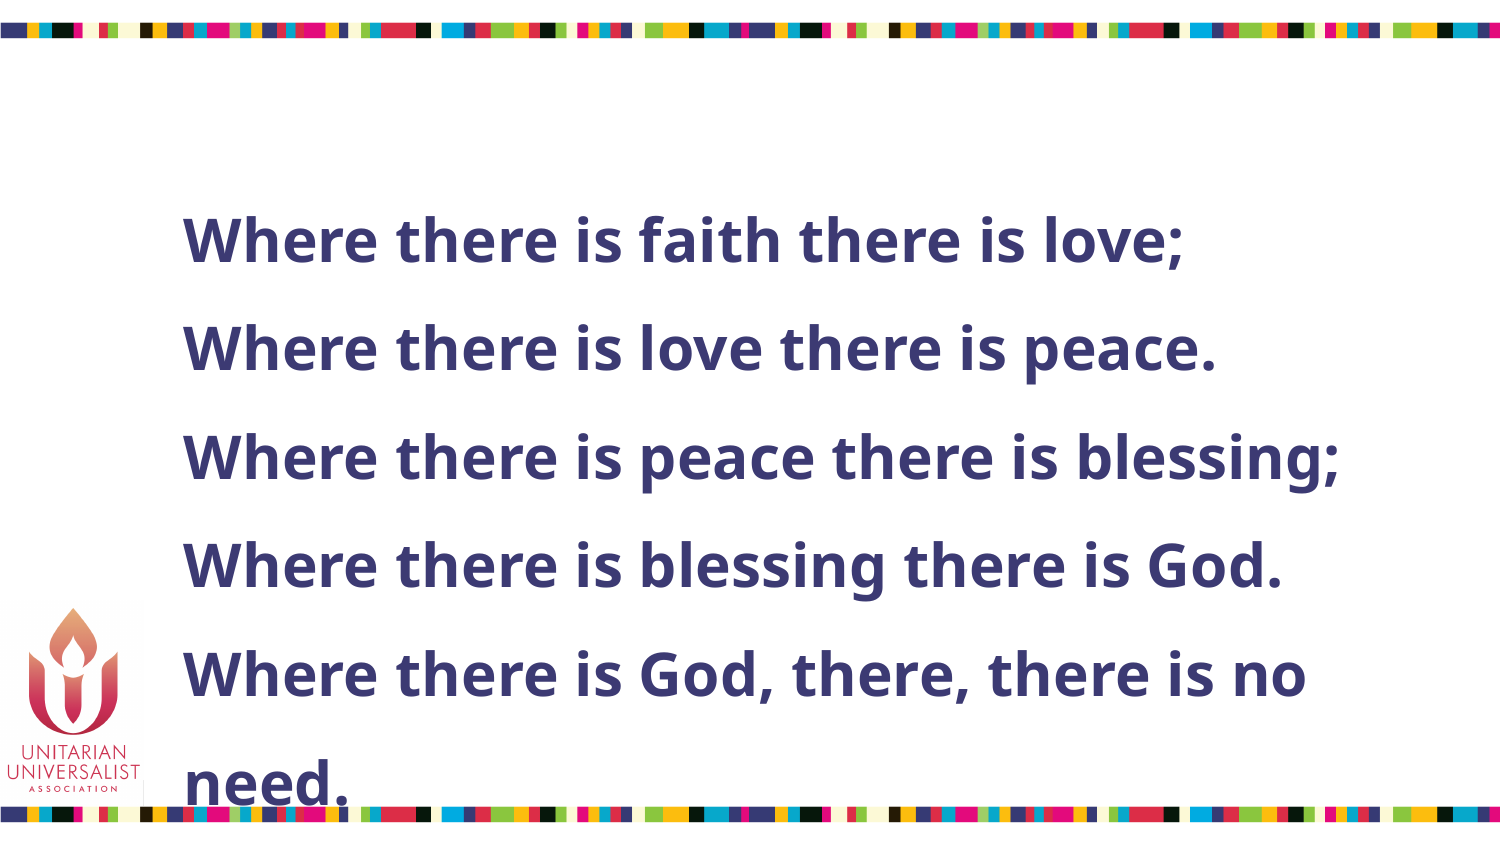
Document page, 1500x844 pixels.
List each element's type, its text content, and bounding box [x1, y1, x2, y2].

text_box Where there is faith there is love; Where there is love there is peace. Where there is peace there is blessing; Where there is blessing there is God. Where there is God, there, there is no need. [168, 150, 1489, 805]
picture [0, 600, 1500, 824]
picture [0, 22, 1500, 40]
